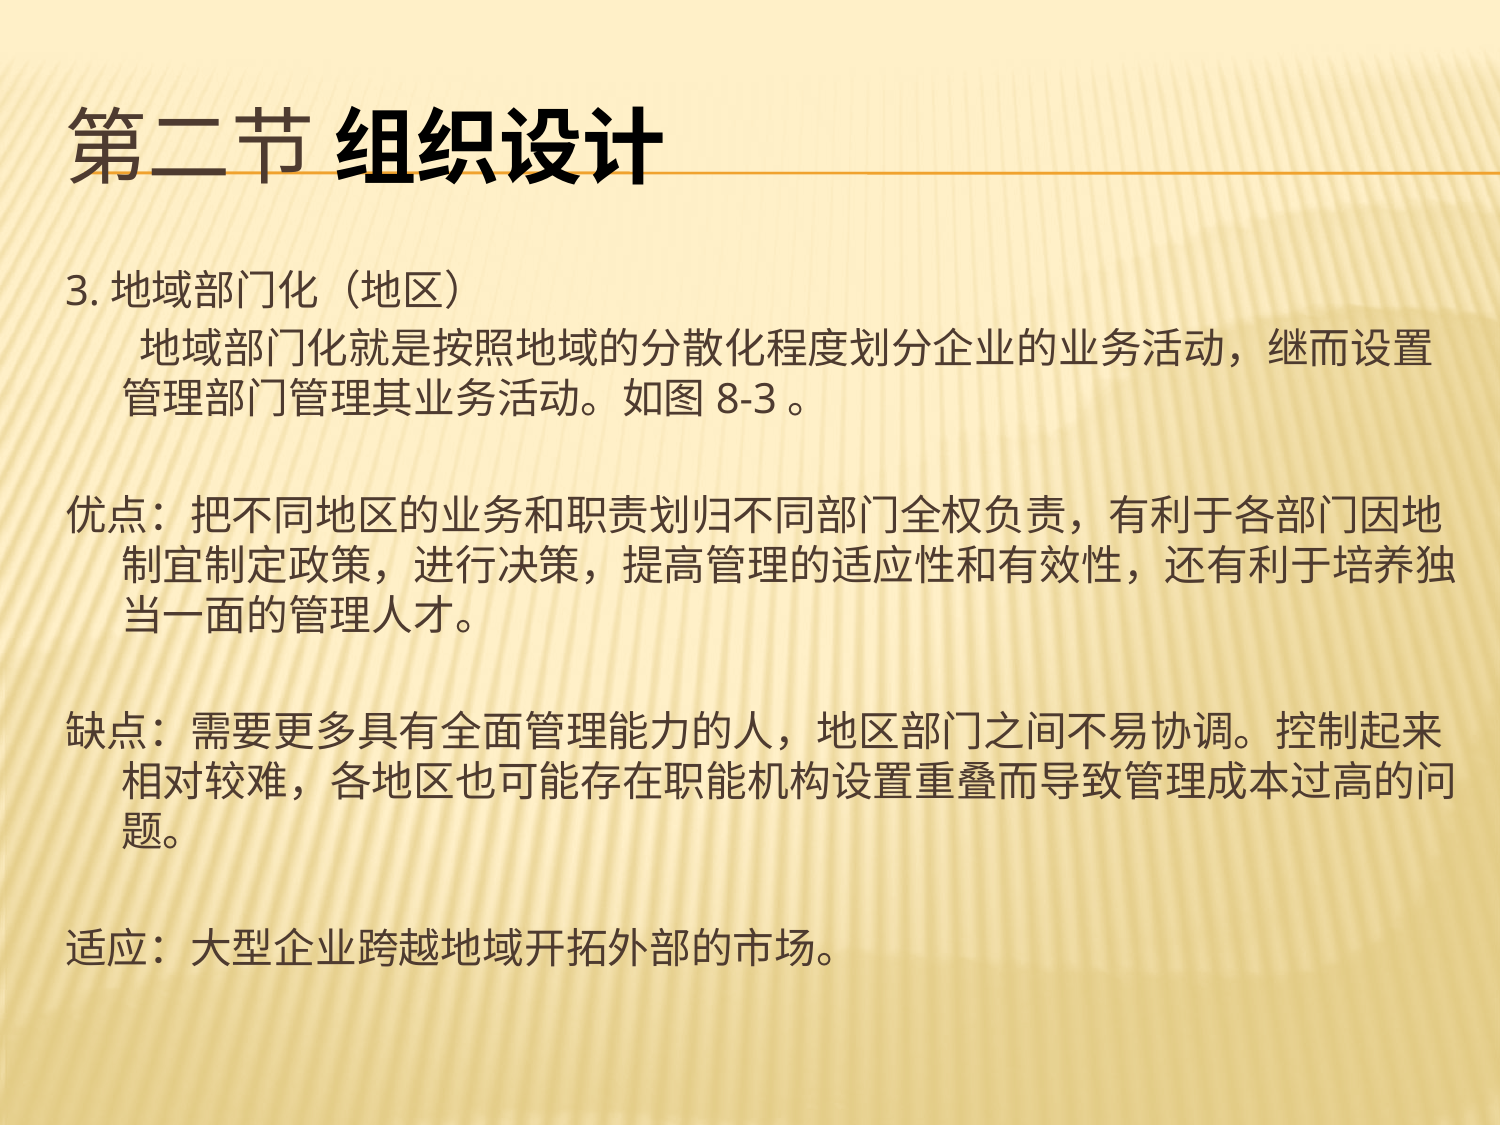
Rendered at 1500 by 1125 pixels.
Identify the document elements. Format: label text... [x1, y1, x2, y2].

list 3.地域部门化（地区） 地域部门化就是按照地域的分散化程度划分企业的业务活动，继而设置管理部门管理其业务活动。如图8-3。 优点：把不同地区的业务和职责划归不同部门全权负责，有利于各部门因地制宜制定政策，进行决策，提高管理的适应性和有效性，还有利于培养独当一面的管理人才。 缺点：需要更多具有全面管理能力的人，地区部门之间不易协调。控制起来相对较难，各地区也可能存在职能机构设置重叠而导致管理成本过高的问题。 适应：大型企业跨越地域开拓外部的市场。 [49, 255, 1476, 1065]
title 第二节 组织设计 [50, 75, 1475, 213]
